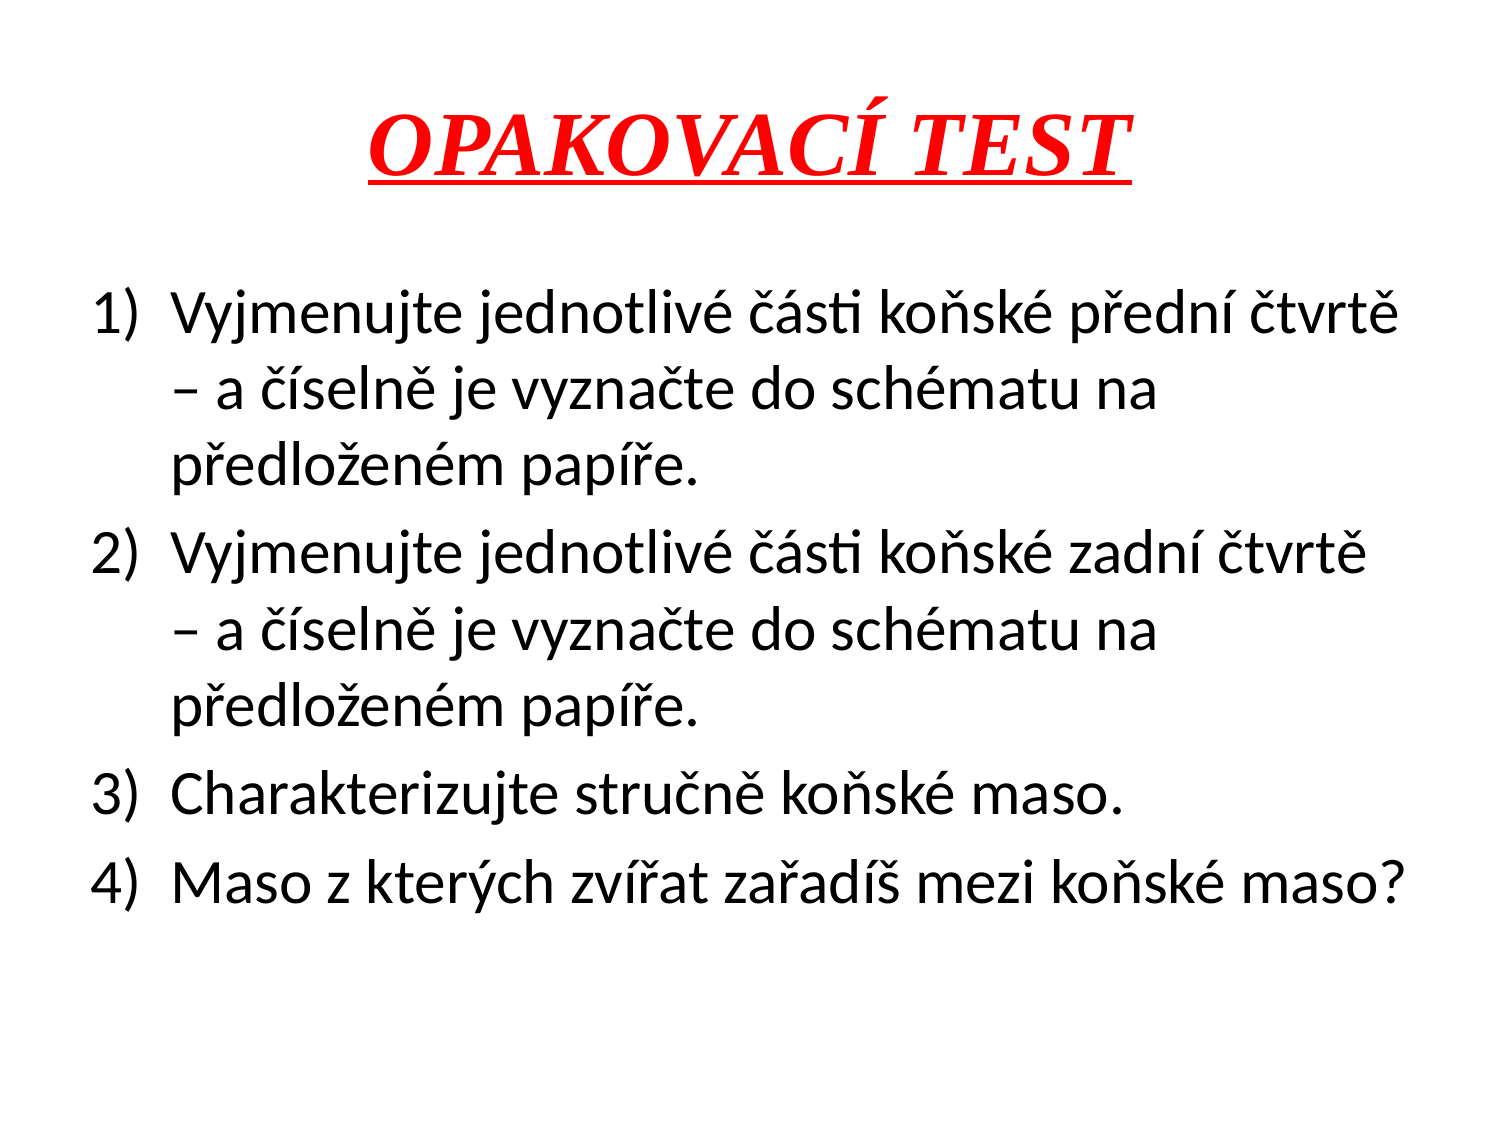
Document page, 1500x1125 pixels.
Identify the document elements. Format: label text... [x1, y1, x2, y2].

list Vyjmenujte jednotlivé části koňské přední čtvrtě – a číselně je vyznačte do schématu na předloženém papíře. Vyjmenujte jednotlivé části koňské zadní čtvrtě – a číselně je vyznačte do schématu na předloženém papíře. Charakterizujte stručně koňské maso. Maso z kterých zvířat zařadíš mezi koňské maso? [75, 262, 1425, 1005]
title OPAKOVACÍ TEST [75, 45, 1425, 233]
